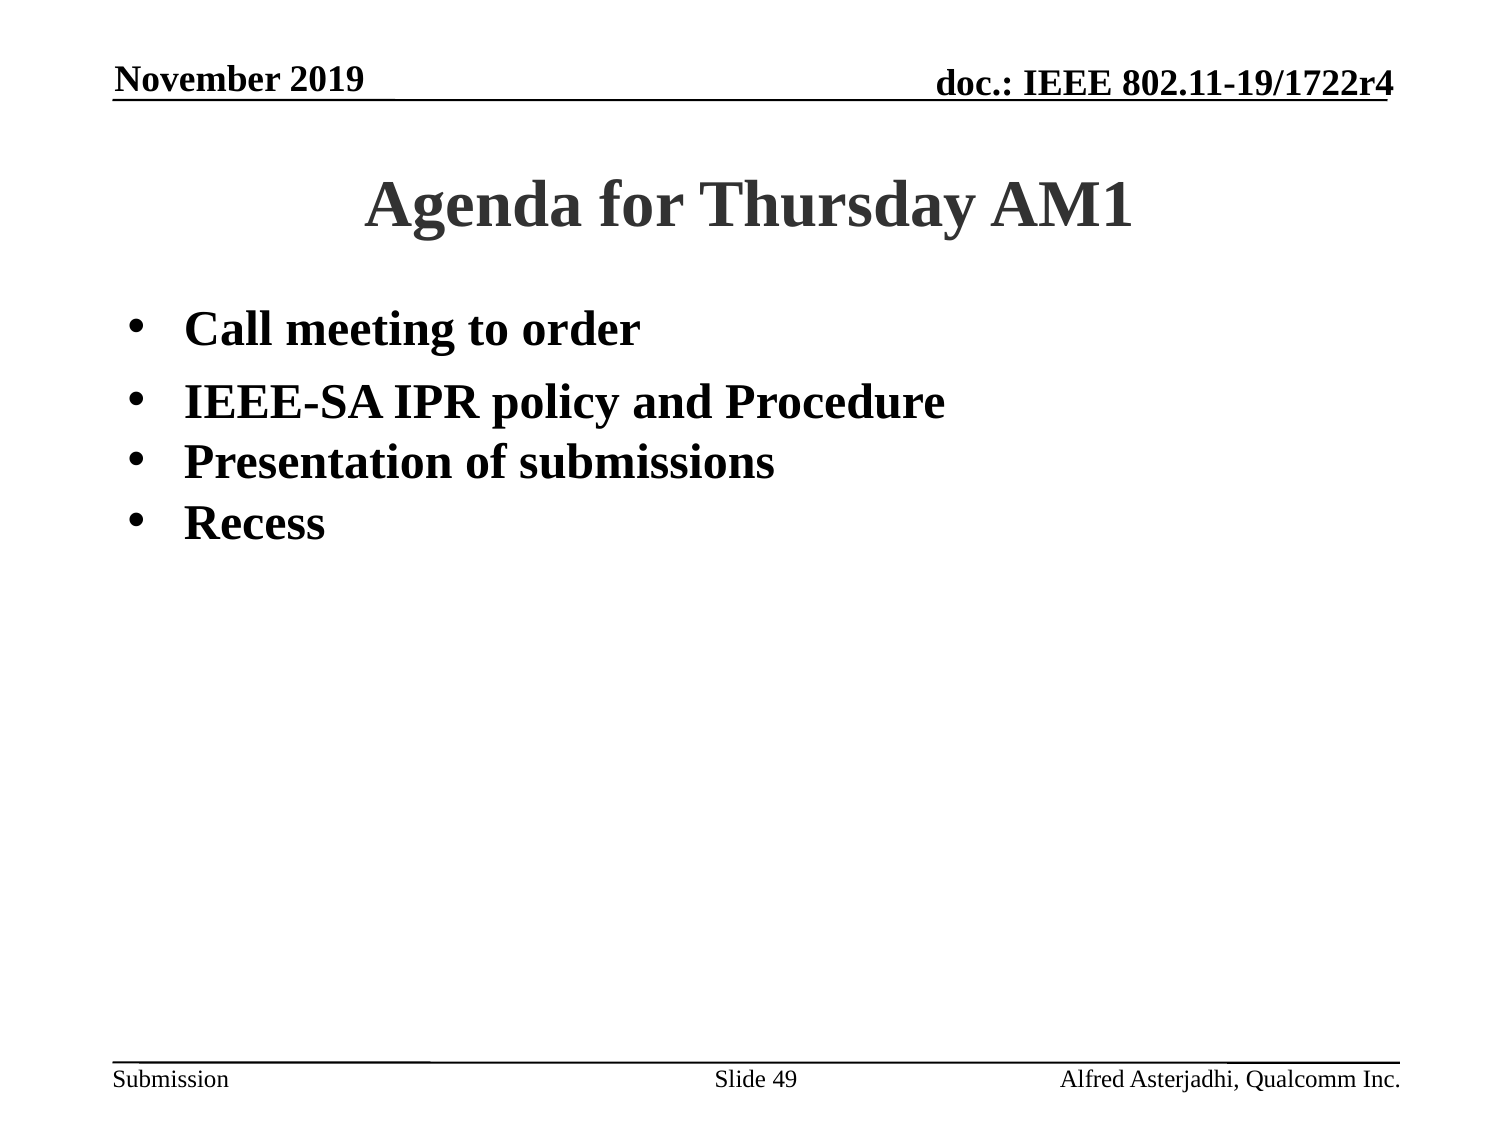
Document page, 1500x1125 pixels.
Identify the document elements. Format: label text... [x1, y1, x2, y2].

list Call meeting to order IEEE-SA IPR policy and Procedure Presentation of submissions Recess [112, 299, 1388, 975]
slide_number Slide 49 [712, 1061, 800, 1123]
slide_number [114, 54, 423, 100]
title Agenda for Thursday AM1 [62, 112, 1438, 288]
footer Alfred Asterjadhi, Qualcomm Inc. [878, 1061, 1402, 1093]
